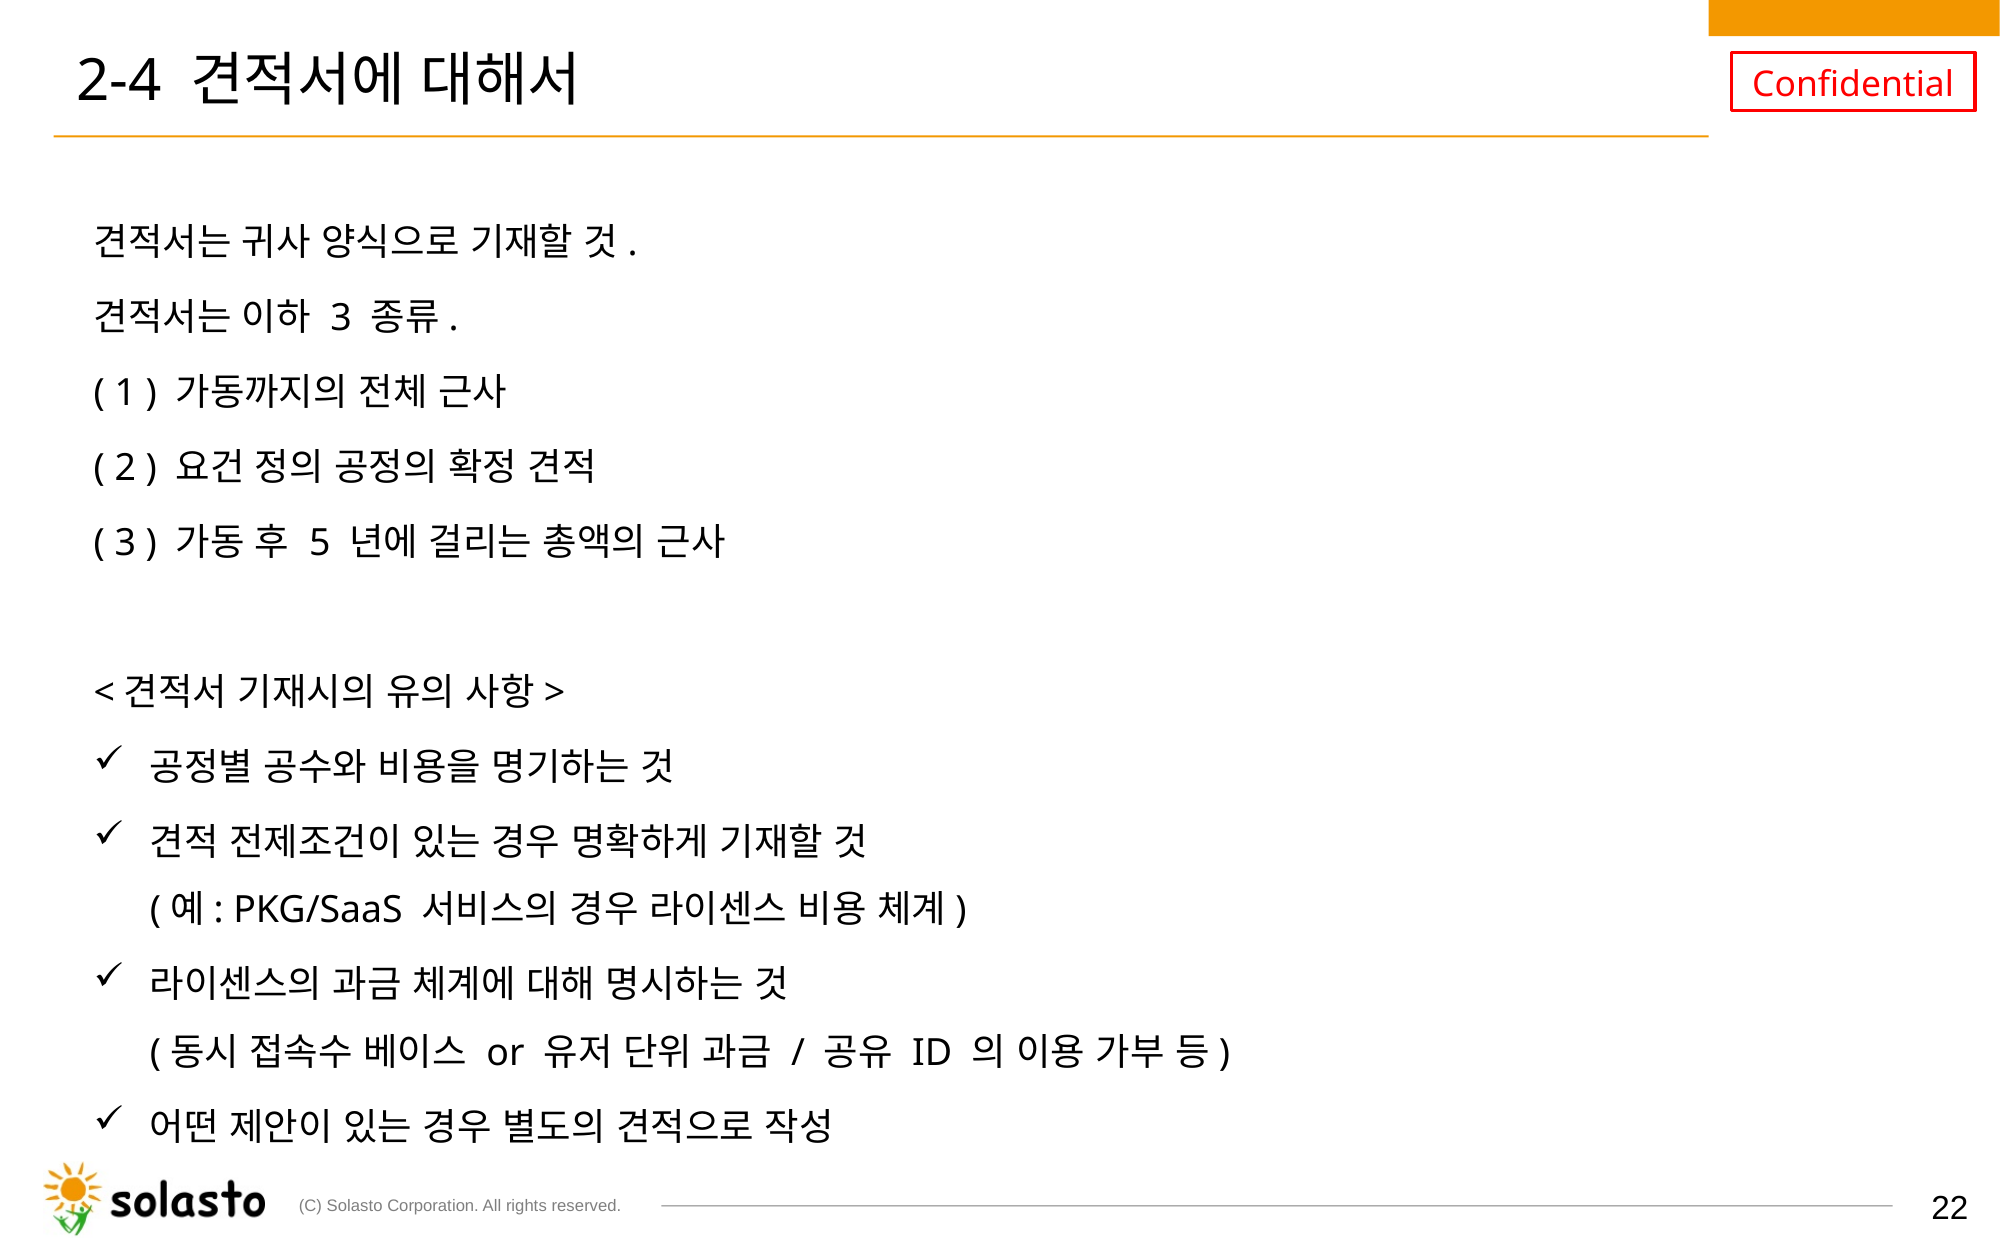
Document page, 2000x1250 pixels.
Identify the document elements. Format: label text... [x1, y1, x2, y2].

text_box 견적서는 귀사 양식으로 기재할 것. 견적서는 이하 3 종류. ( 1 ) 가동까지의 전체 근사 ( 2 ) 요건 정의 공정의 확정 견적 ( 3 ) 가동 후 5 년에 걸리는 총액의 근사 <견적서 기재시의 유의 사항> 공정별 공수와 비용을 명기하는 것 견적 전제조건이 있는 경우 명확하게 기재할 것 (예: PKG/SaaS 서비스의 경우 라이센스 비용 체계) 라이센스의 과금 체계에 대해 명시하는 것 (동시 접속수 베이스 or 유저 단위 과금 / 공유 ID 의 이용 가부 등) 어떤 제안이 있는 경우 별도의 견적으로 작성 [78, 187, 1886, 1188]
title 2-4 견적서에 대해서 [61, 34, 1709, 121]
picture [43, 1161, 265, 1238]
